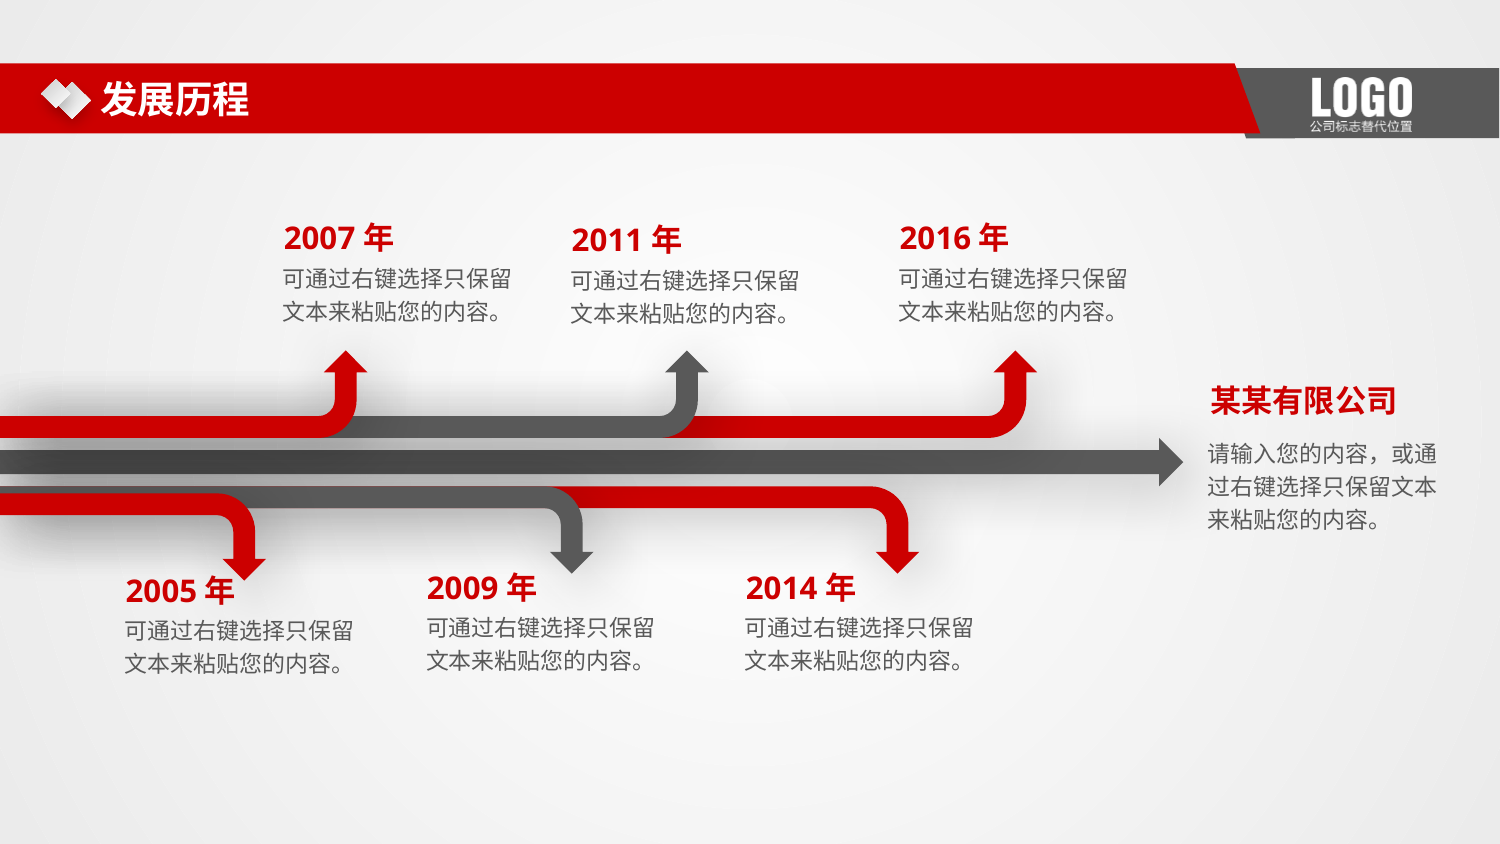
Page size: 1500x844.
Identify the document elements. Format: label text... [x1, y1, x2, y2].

text_box 请输入您的内容，或通过右键选择只保留文本来粘贴您的内容。 [1196, 428, 1470, 572]
text_box 2005年 [114, 565, 233, 605]
text_box 某某有限公司 [1198, 375, 1500, 425]
text_box [1024, 435, 1186, 489]
text_box 可通过右键选择只保留文本来粘贴您的内容。 [887, 253, 1161, 364]
text_box [266, 484, 596, 573]
text_box 可通过右键选择只保留文本来粘贴您的内容。 [113, 605, 387, 716]
text_box [736, 364, 1040, 441]
text_box 2009年 [415, 562, 576, 602]
text_box 2011年 [560, 215, 721, 255]
text_box 2014年 [734, 562, 895, 602]
text_box 2016年 [888, 213, 1049, 253]
text_box [618, 484, 922, 576]
text_box 可通过右键选择只保留文本来粘贴您的内容。 [559, 255, 833, 366]
text_box [394, 366, 711, 441]
text_box 2007年 [272, 213, 433, 253]
text_box 可通过右键选择只保留文本来粘贴您的内容。 [271, 253, 545, 364]
text_box 可通过右键选择只保留文本来粘贴您的内容。 [733, 602, 1007, 713]
text_box [0, 491, 268, 583]
text_box 发展历程 [89, 69, 262, 127]
picture [1310, 77, 1412, 132]
text_box [0, 364, 370, 441]
text_box 可通过右键选择只保留文本来粘贴您的内容。 [414, 602, 688, 713]
